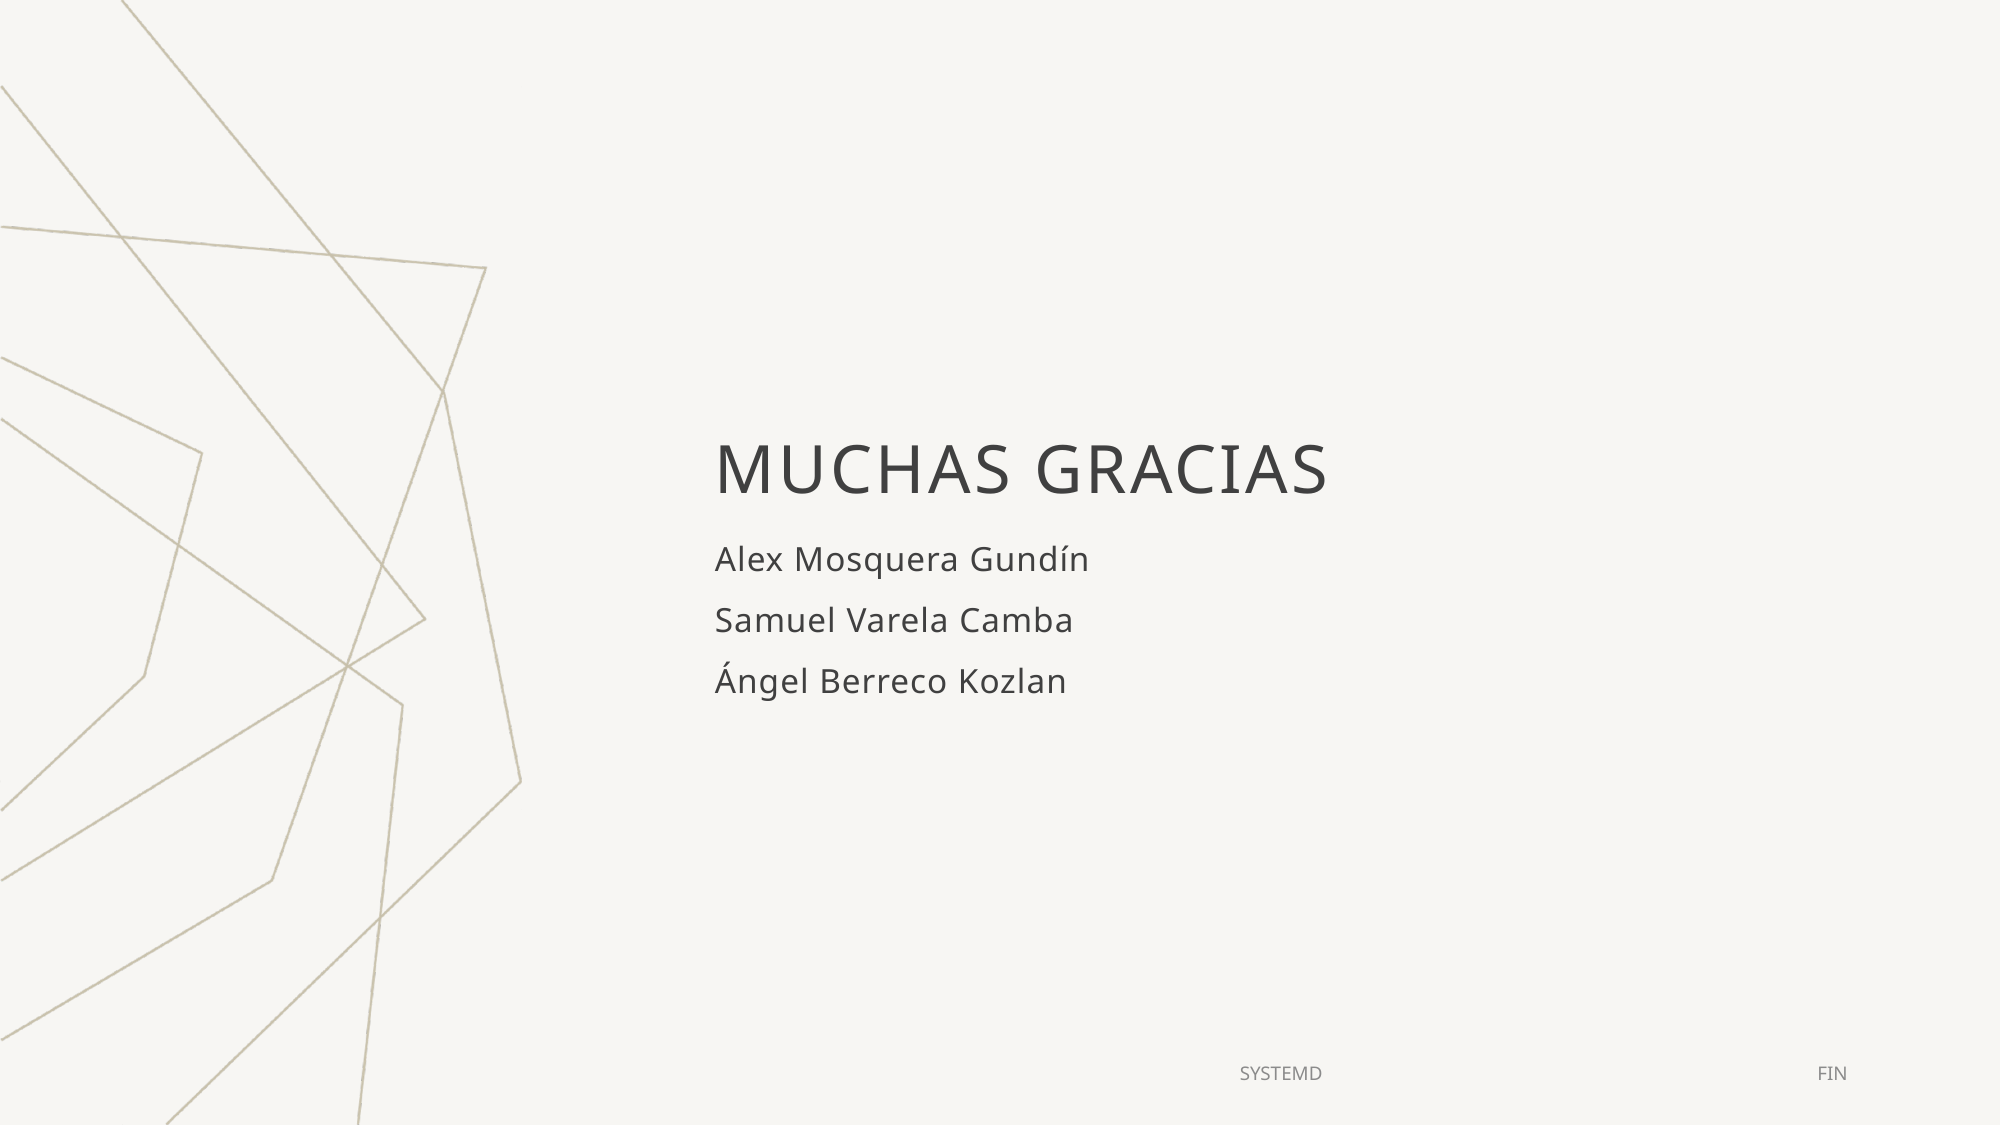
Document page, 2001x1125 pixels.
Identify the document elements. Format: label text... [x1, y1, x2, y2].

title MUCHAS GRACIAS [699, 265, 1386, 516]
footer SYSTEMD [1062, 1042, 1500, 1103]
slide_number FIN [1571, 1042, 1863, 1103]
subtitle Alex Mosquera Gundín Samuel Varela Camba Ángel Berreco Kozlan [699, 531, 1386, 860]
picture [0, 0, 522, 1125]
